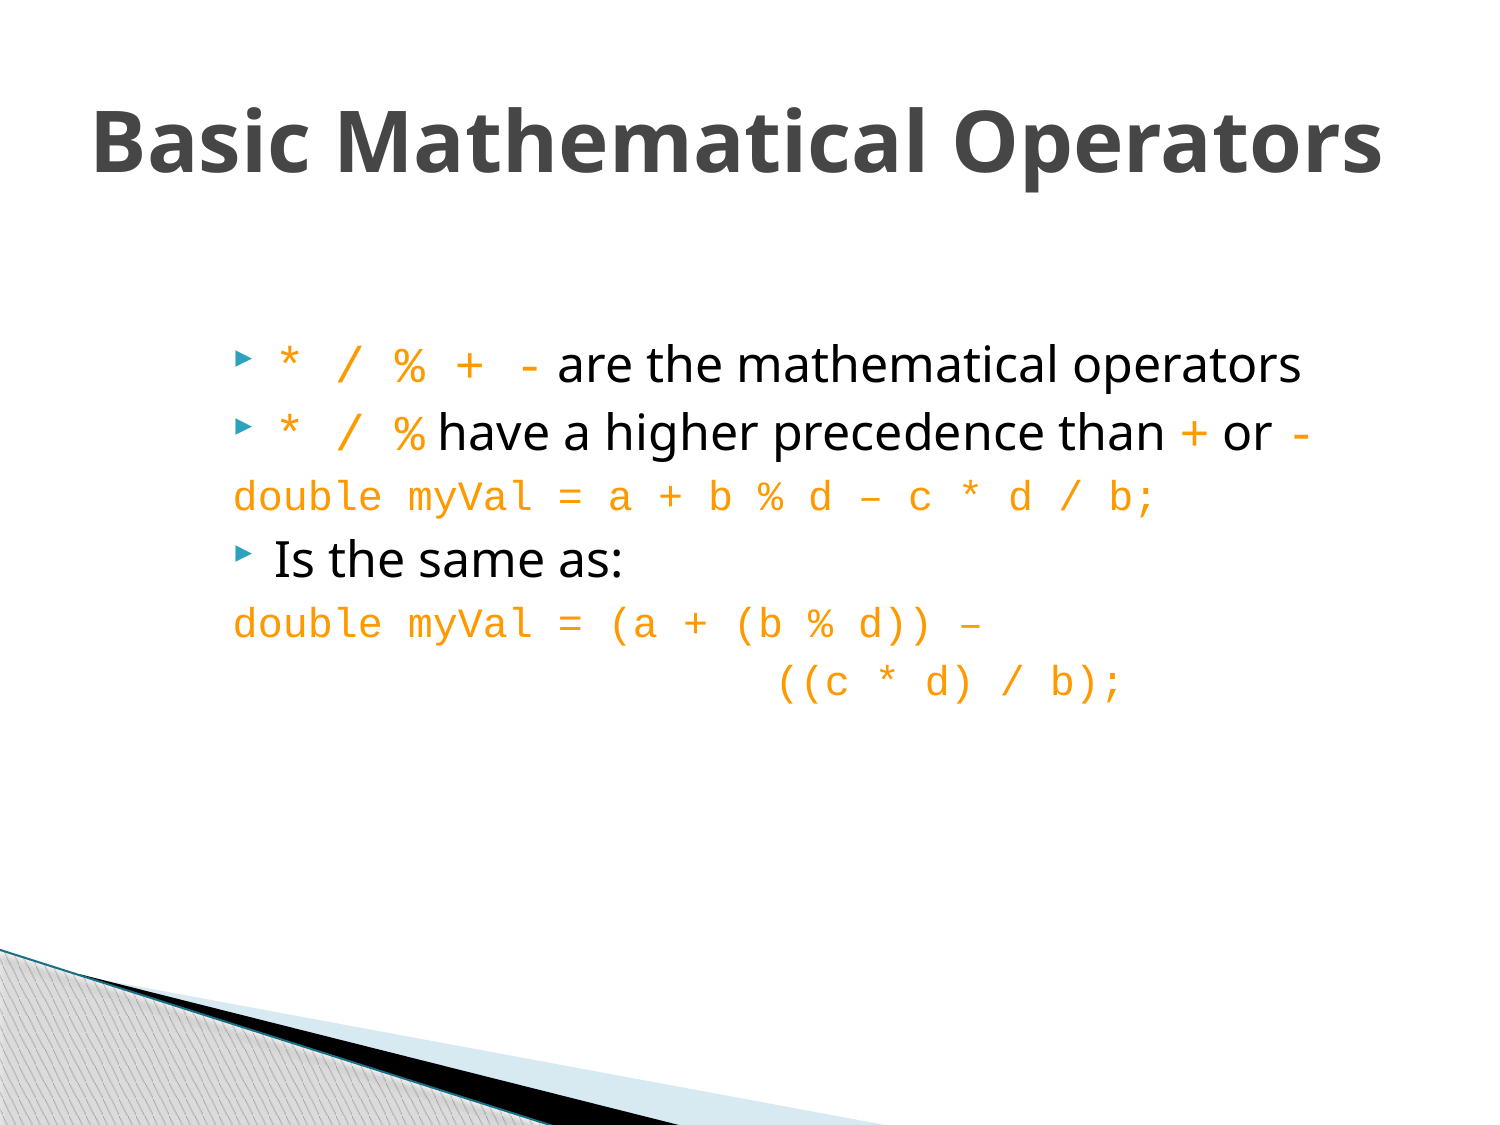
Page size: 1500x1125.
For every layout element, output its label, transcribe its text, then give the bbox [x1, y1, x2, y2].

list * / % + - are the mathematical operators * / % have a higher precedence than + or - double myVal = a + b % d – c * d / b; Is the same as: double myVal = (a + (b % d)) – ((c * d) / b); [200, 324, 1400, 1000]
title Basic Mathematical Operators [75, 45, 1425, 233]
